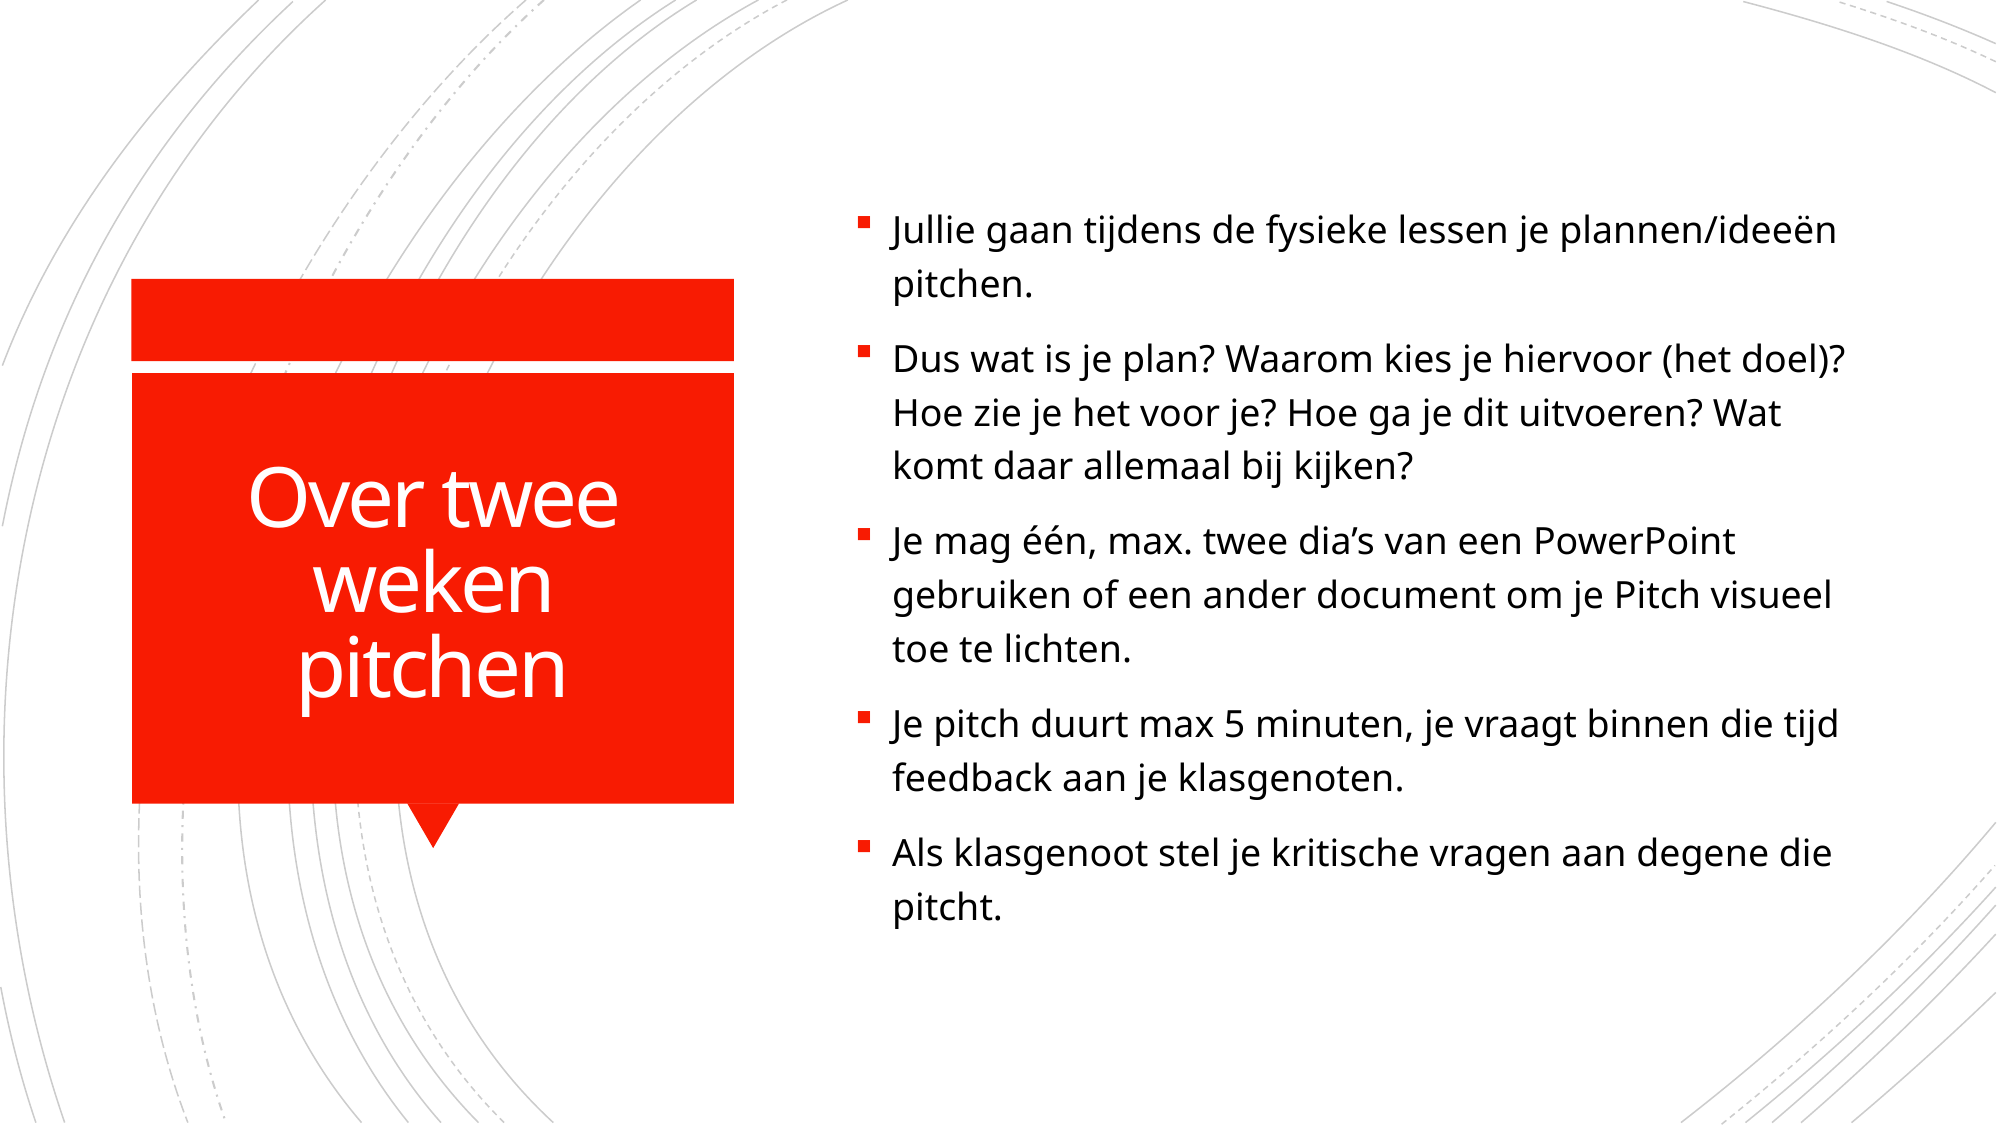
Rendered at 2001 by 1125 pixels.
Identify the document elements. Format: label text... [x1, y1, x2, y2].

title Over twee weken pitchen [145, 385, 720, 789]
list Jullie gaan tijdens de fysieke lessen je plannen/ideeën pitchen. Dus wat is je plan? Waarom kies je hiervoor (het doel)? Hoe zie je het voor je? Hoe ga je dit uitvoeren? Wat komt daar allemaal bij kijken? Je mag één, max. twee dia’s van een PowerPoint gebruiken of een ander document om je Pitch visueel toe te lichten. Je pitch duurt max 5 minuten, je vraagt binnen die tijd feedback aan je klasgenoten. Als klasgenoot stel je kritische vragen aan degene die pitcht. [839, 131, 1871, 993]
